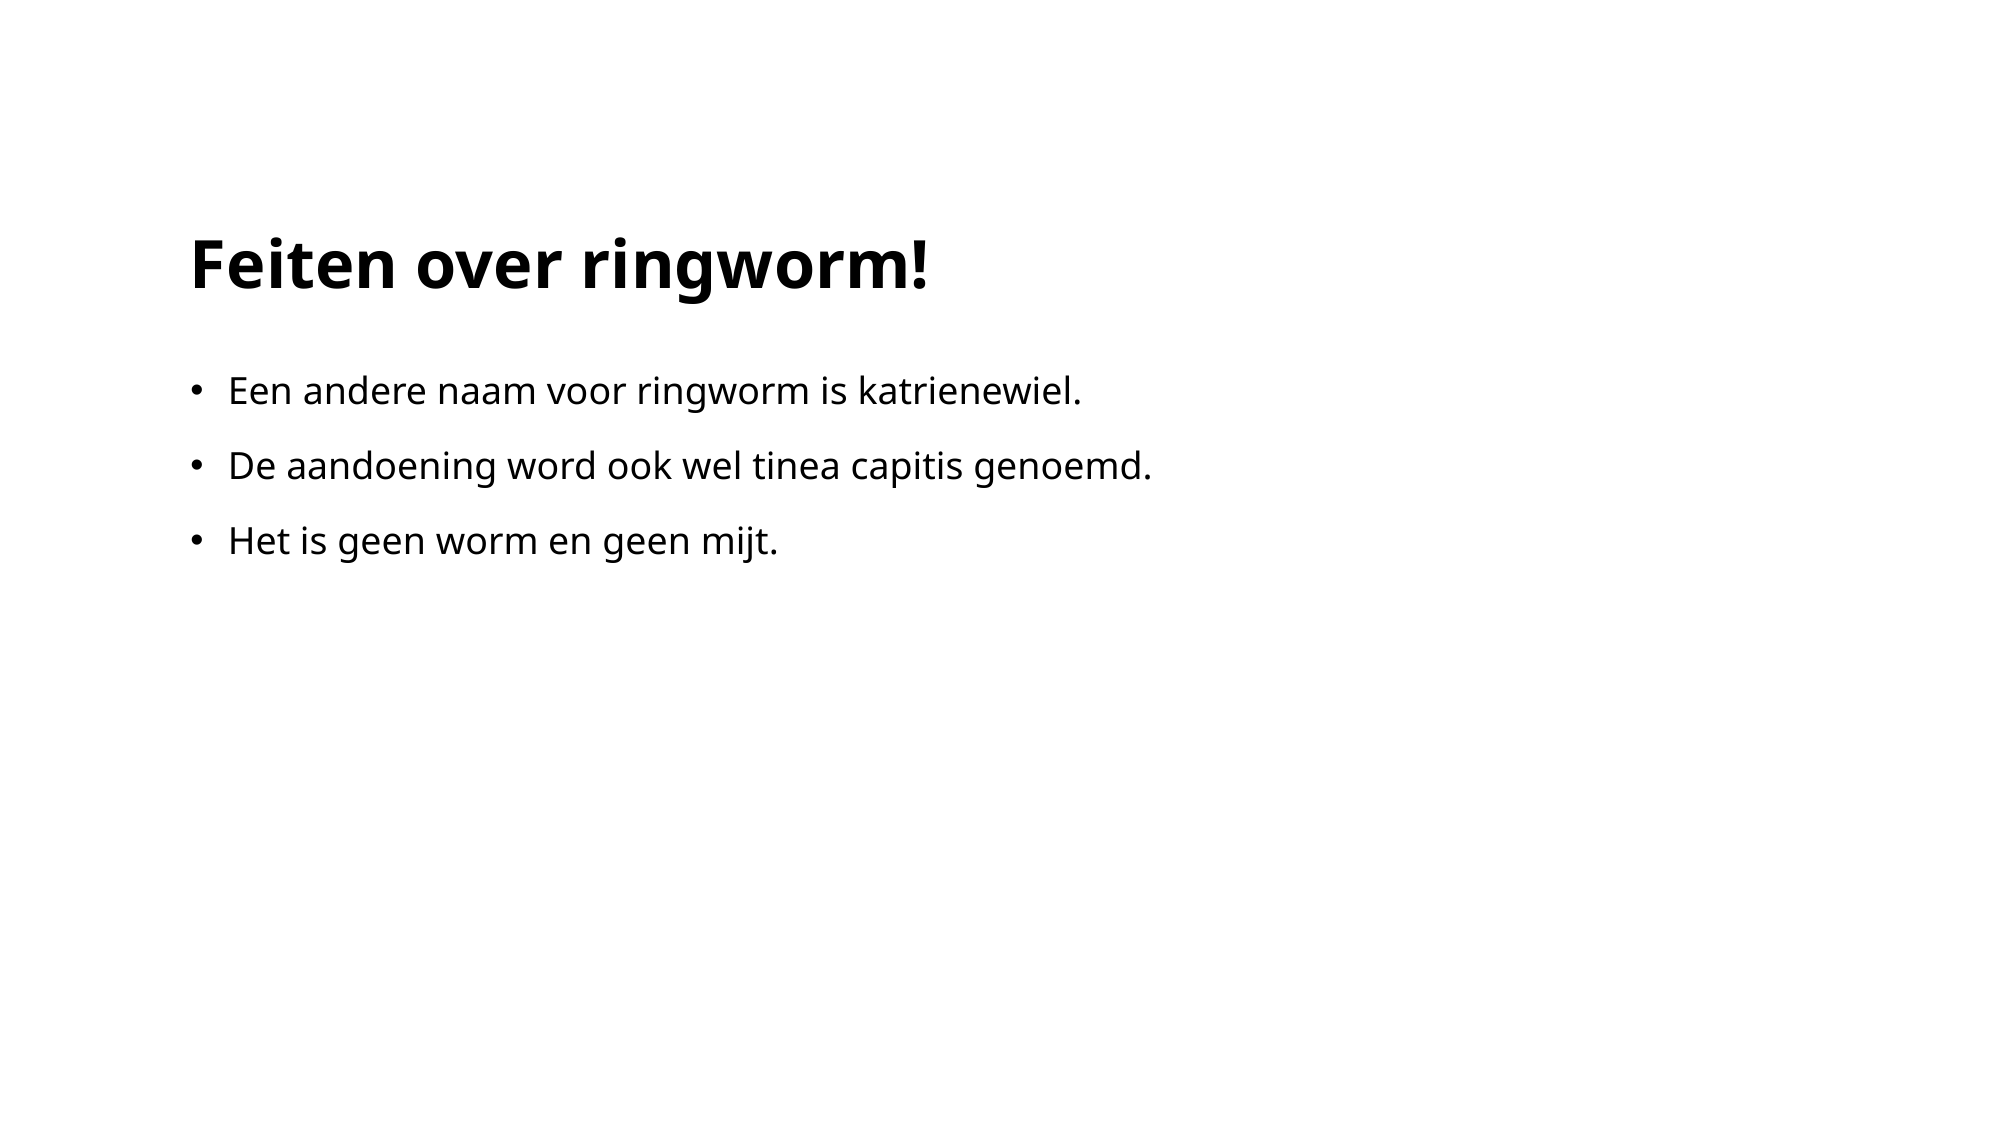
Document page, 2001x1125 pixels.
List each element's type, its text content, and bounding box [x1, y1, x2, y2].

list Een andere naam voor ringworm is katrienewiel. De aandoening word ook wel tinea capitis genoemd. Het is geen worm en geen mijt. [175, 351, 1633, 955]
title Feiten over ringworm! [174, 153, 1633, 311]
